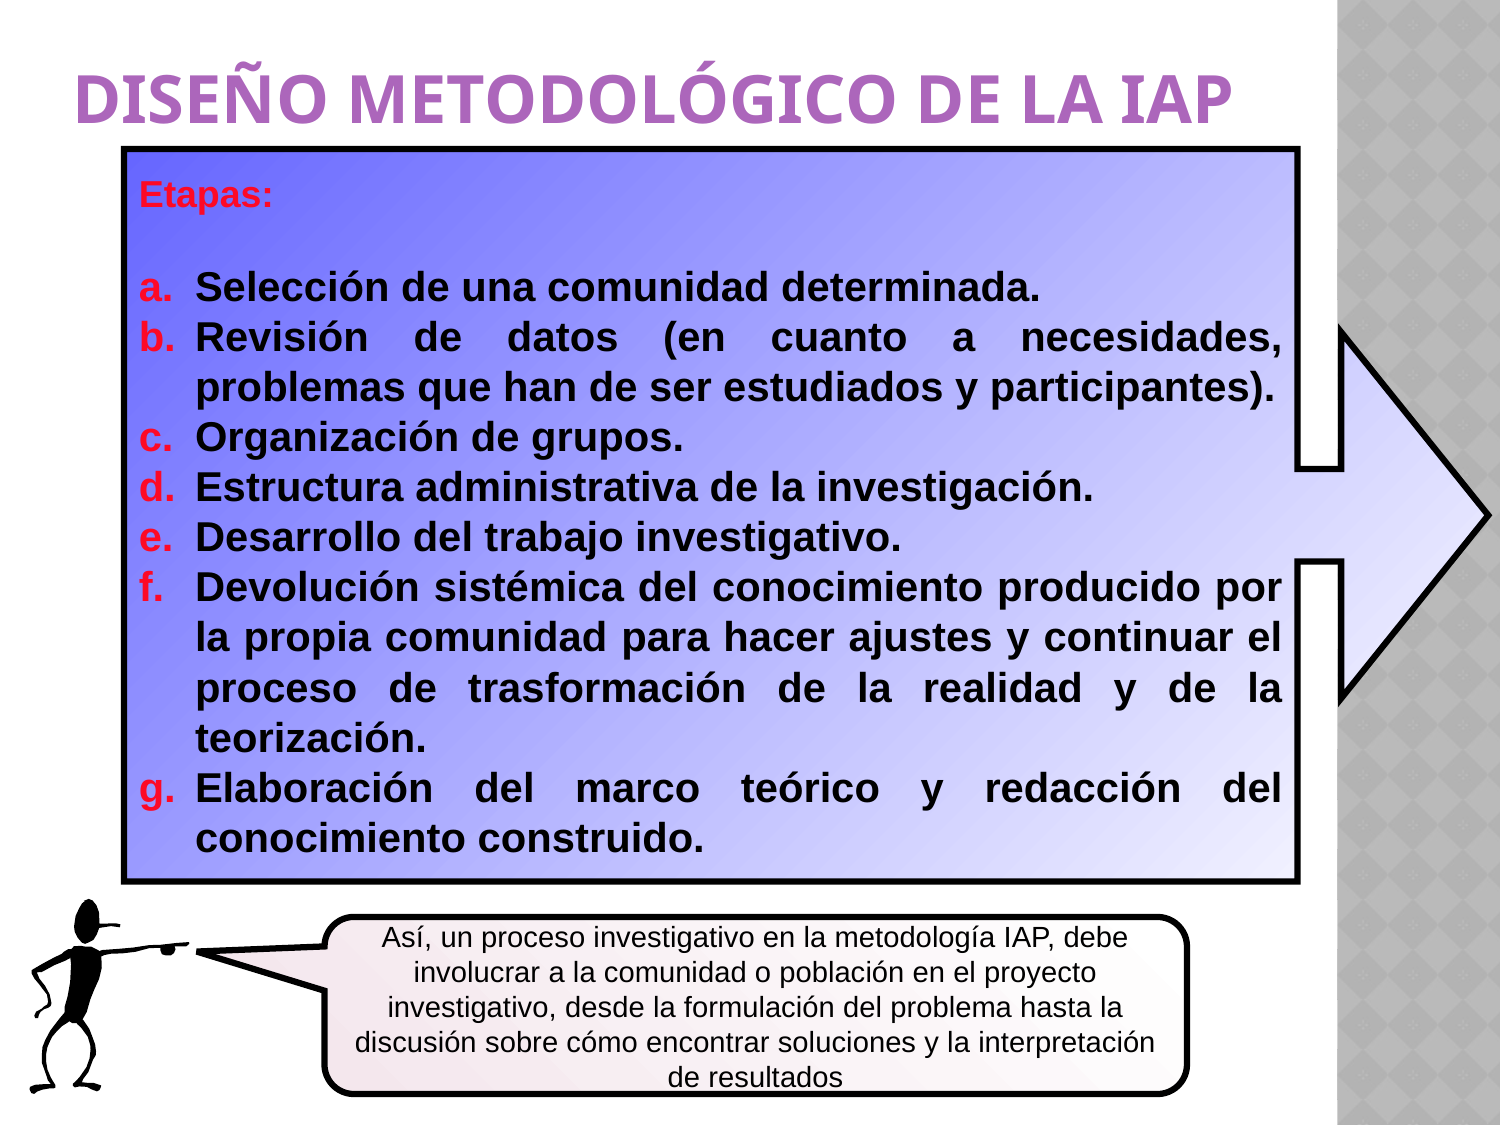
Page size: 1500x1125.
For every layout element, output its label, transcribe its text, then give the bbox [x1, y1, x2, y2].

title DISEÑO METODOLÓGICO DE LA IAP [64, 0, 1415, 138]
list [28, 898, 190, 1095]
text_box Etapas: Selección de una comunidad determinada. Revisión de datos (en cuanto a necesidades, problemas que han de ser estudiados y participantes). Organización de grupos. Estructura administrativa de la investigación. Desarrollo del trabajo investigativo. Devolución sistémica del conocimiento producido por la propia comunidad para hacer ajustes y continuar el proceso de trasformación de la realidad y de la teorización. Elaboración del marco teórico y redacción del conocimiento construido. [123, 148, 1489, 882]
text_box Así, un proceso investigativo en la metodología IAP, debe involucrar a la comunidad o población en el proyecto investigativo, desde la formulación del problema hasta la discusión sobre cómo encontrar soluciones y la interpretación de resultados [196, 916, 1188, 1095]
